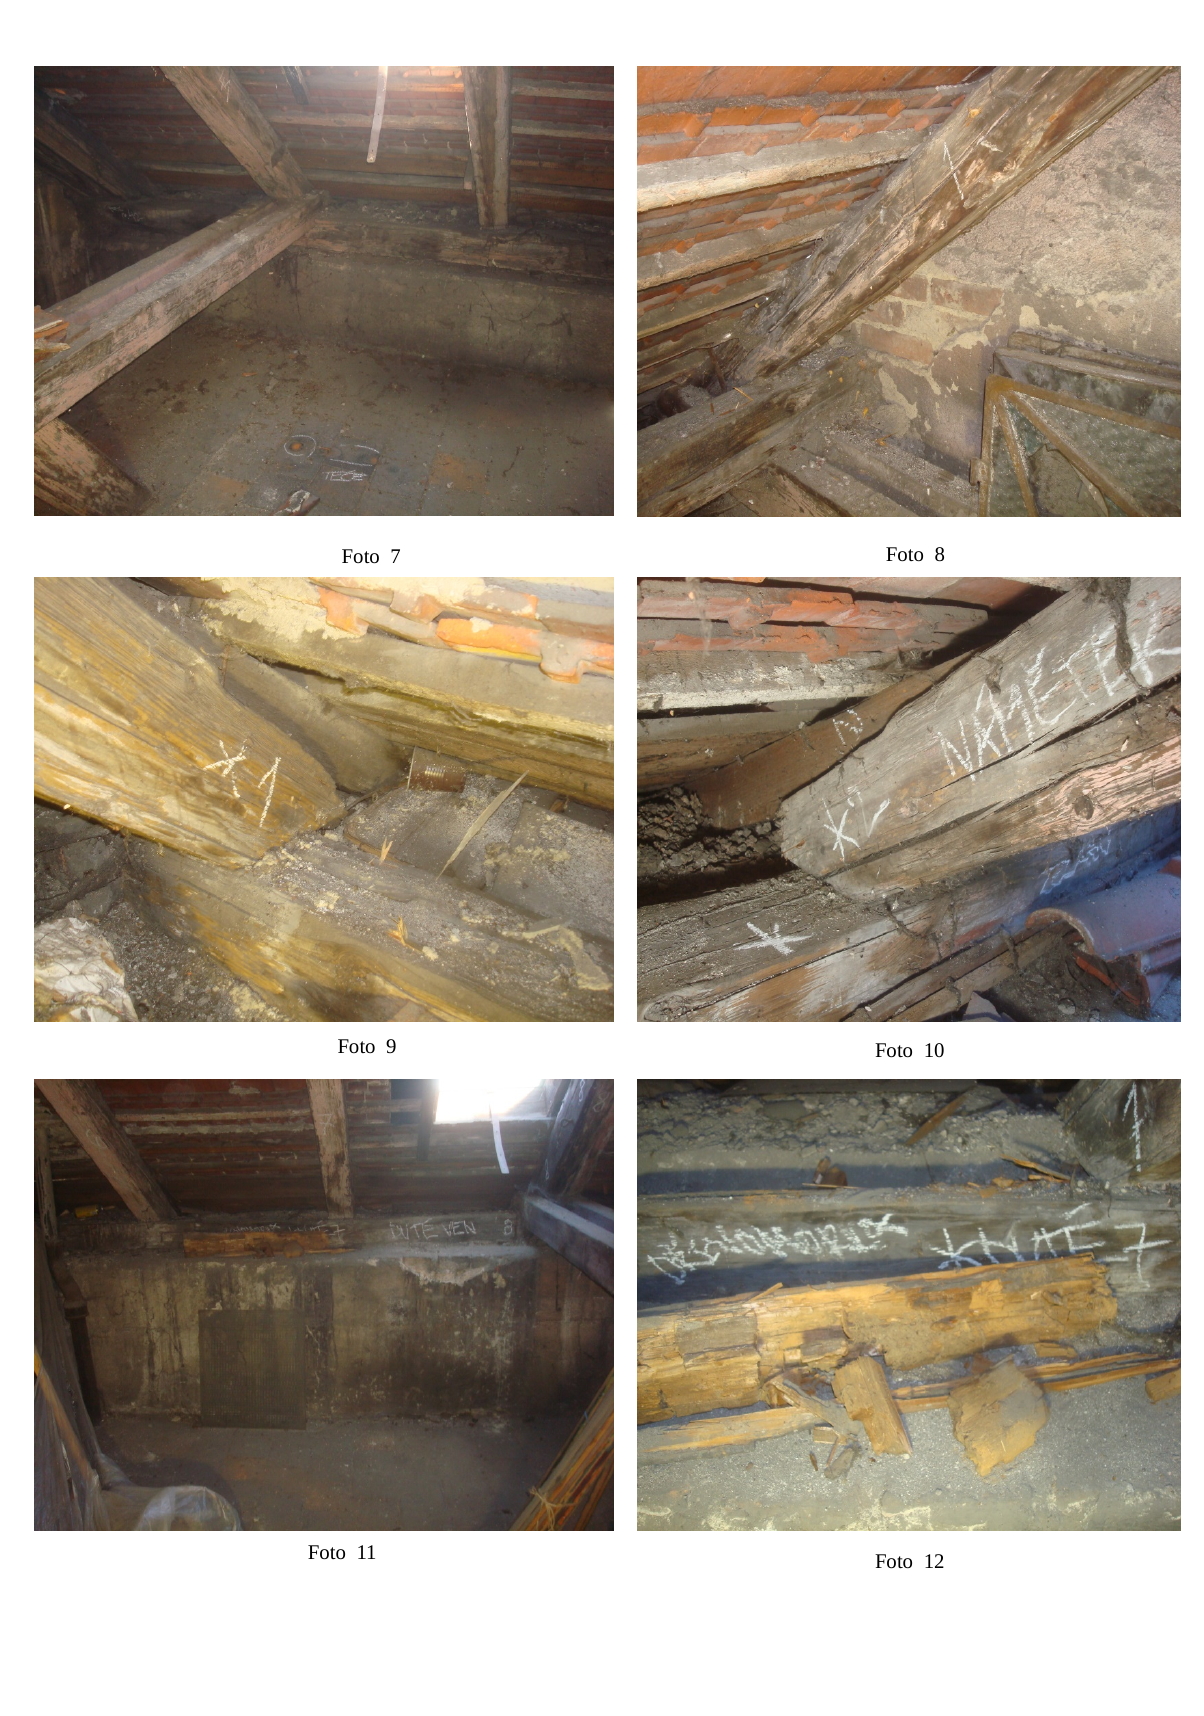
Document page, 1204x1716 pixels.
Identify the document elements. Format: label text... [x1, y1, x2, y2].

text_box Foto 10 [769, 1030, 1051, 1077]
picture [34, 1079, 614, 1532]
picture [636, 577, 1181, 1022]
picture [34, 577, 614, 1022]
text_box Foto 8 [692, 533, 1138, 574]
text_box Foto 9 [230, 1030, 504, 1076]
picture [636, 1079, 1181, 1532]
text_box Foto 12 [672, 1540, 1148, 1581]
picture [636, 66, 1181, 517]
text_box Foto 7 [230, 535, 512, 576]
picture [34, 66, 614, 517]
text_box Foto 11 [71, 1539, 614, 1571]
